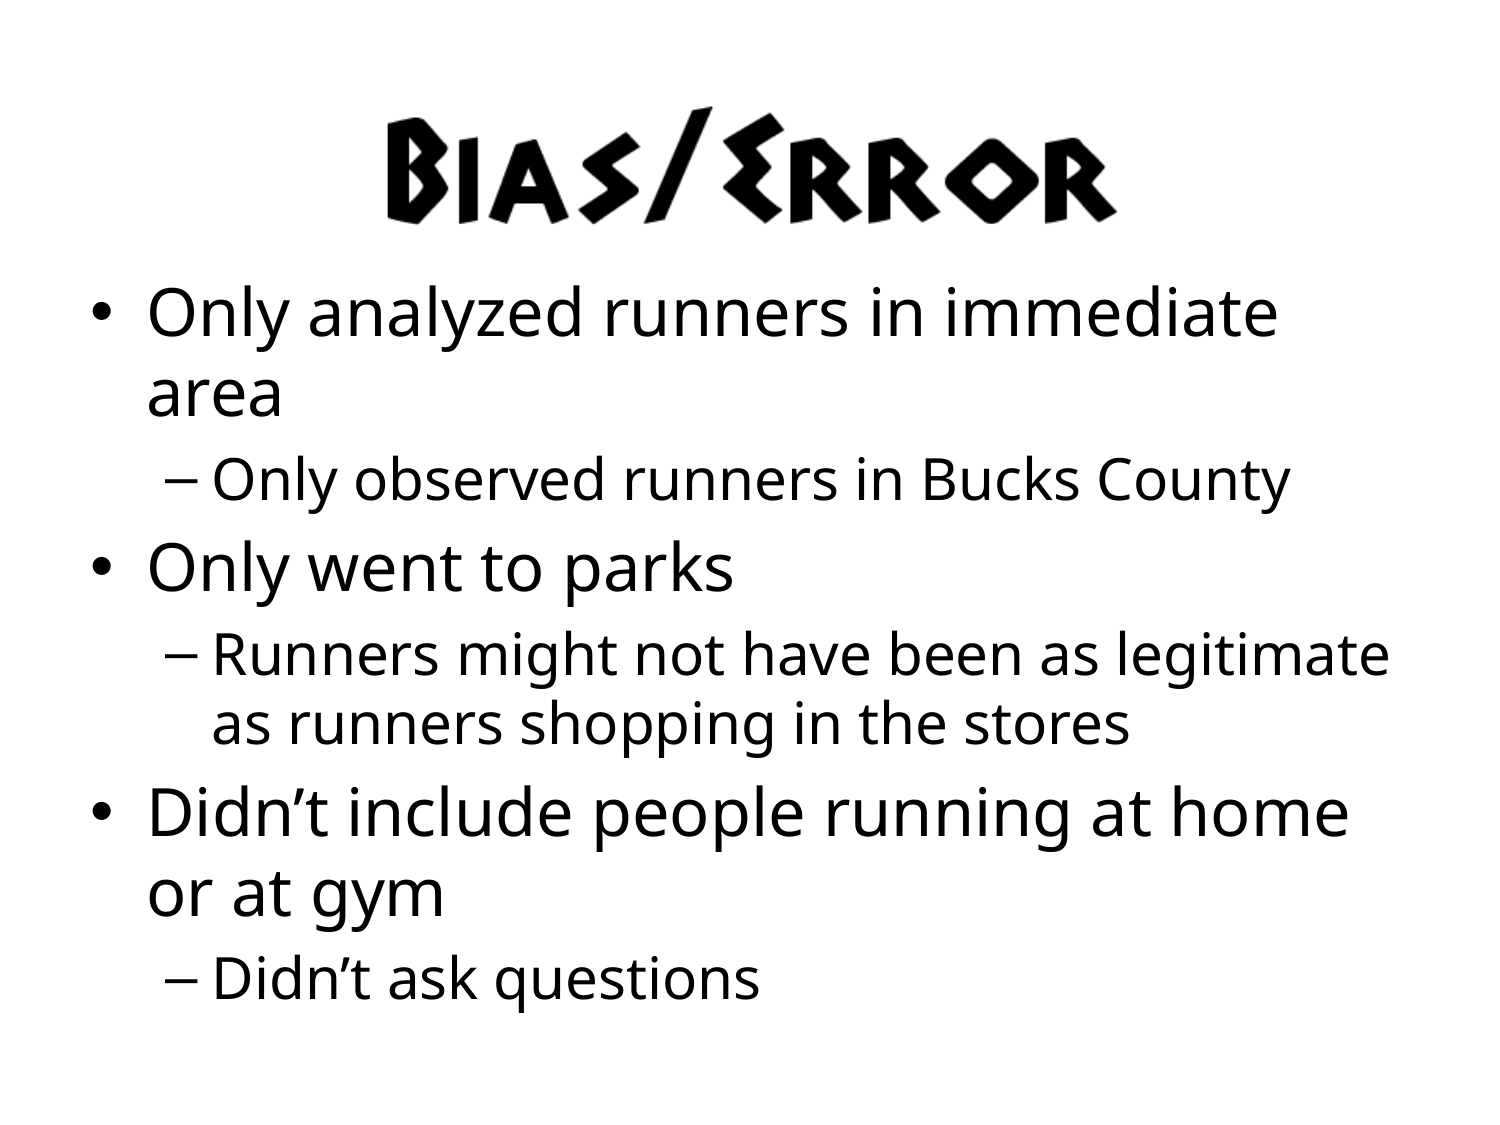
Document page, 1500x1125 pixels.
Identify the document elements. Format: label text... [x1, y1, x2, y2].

picture [387, 99, 1138, 251]
list Only analyzed runners in immediate area Only observed runners in Bucks County Only went to parks Runners might not have been as legitimate as runners shopping in the stores Didn’t include people running at home or at gym Didn’t ask questions [75, 262, 1425, 1005]
